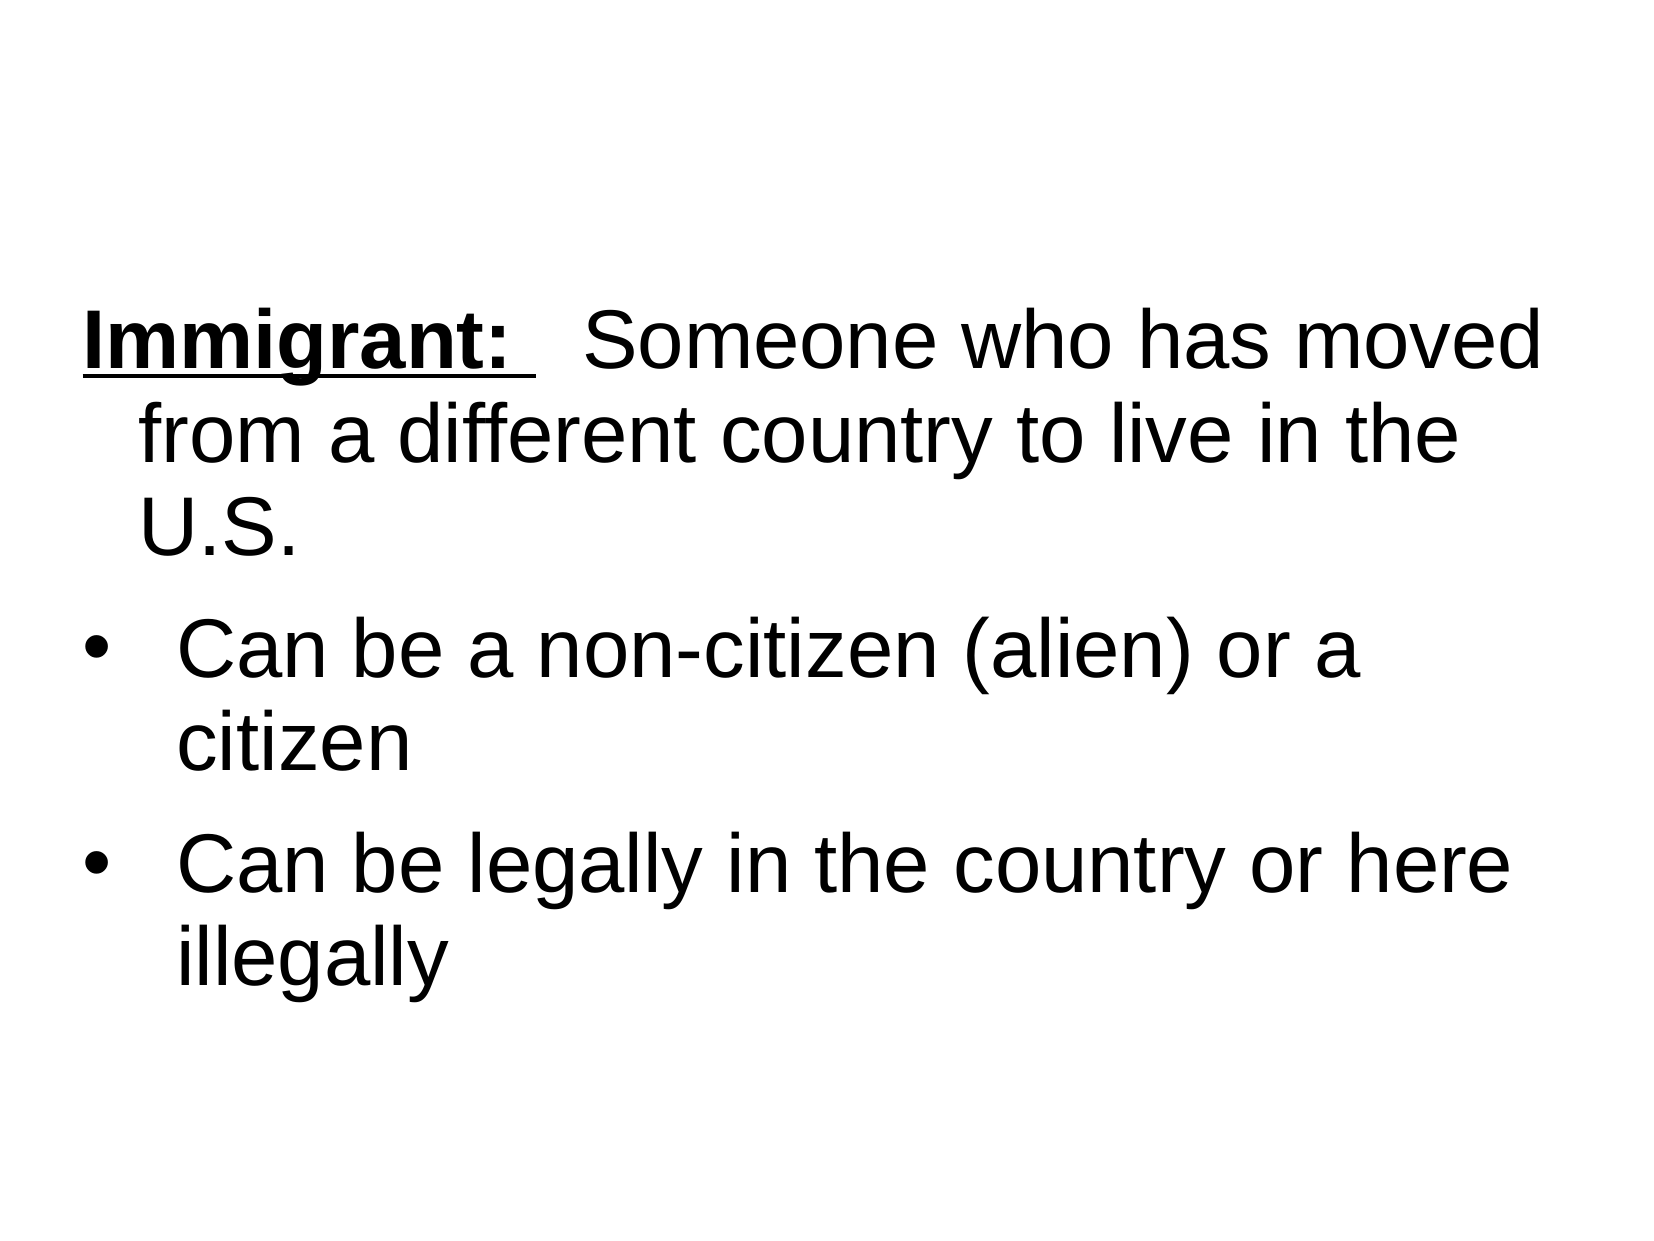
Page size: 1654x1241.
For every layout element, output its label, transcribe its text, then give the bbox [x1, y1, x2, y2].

list Immigrant: Someone who has moved from a different country to live in the U.S. Can be a non-citizen (alien) or a citizen Can be legally in the country or here illegally [82, 290, 1571, 1109]
